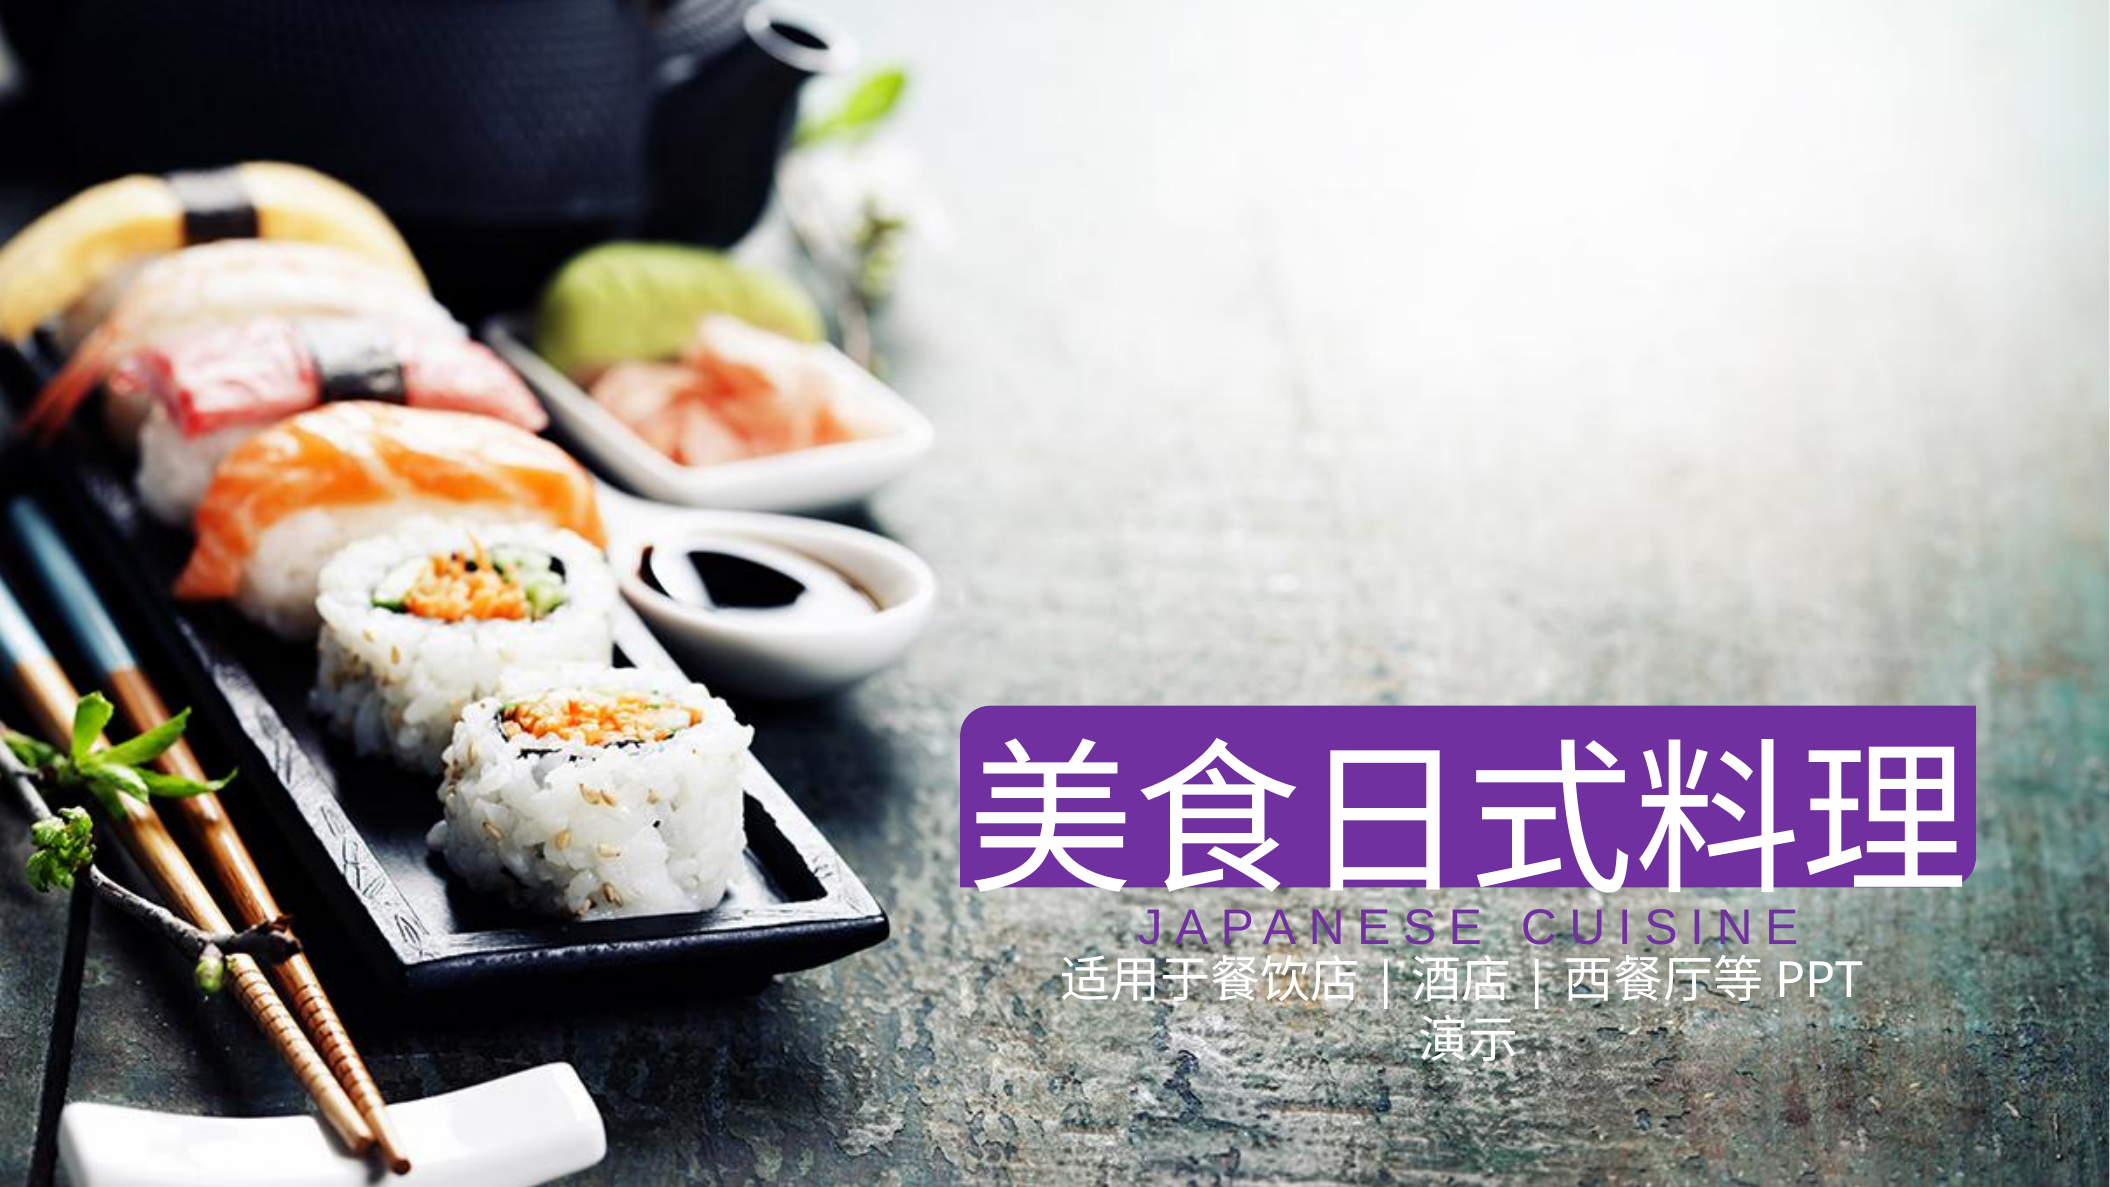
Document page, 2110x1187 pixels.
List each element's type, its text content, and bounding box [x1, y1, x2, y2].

text_box 美食日式料理 [948, 705, 1988, 921]
text_box JAPANESE CUISINE [1042, 921, 1894, 940]
text_box [0, 0, 2110, 1187]
text_box 适用于餐饮店|酒店|西餐厅等PPT演示 [1042, 940, 1894, 1075]
